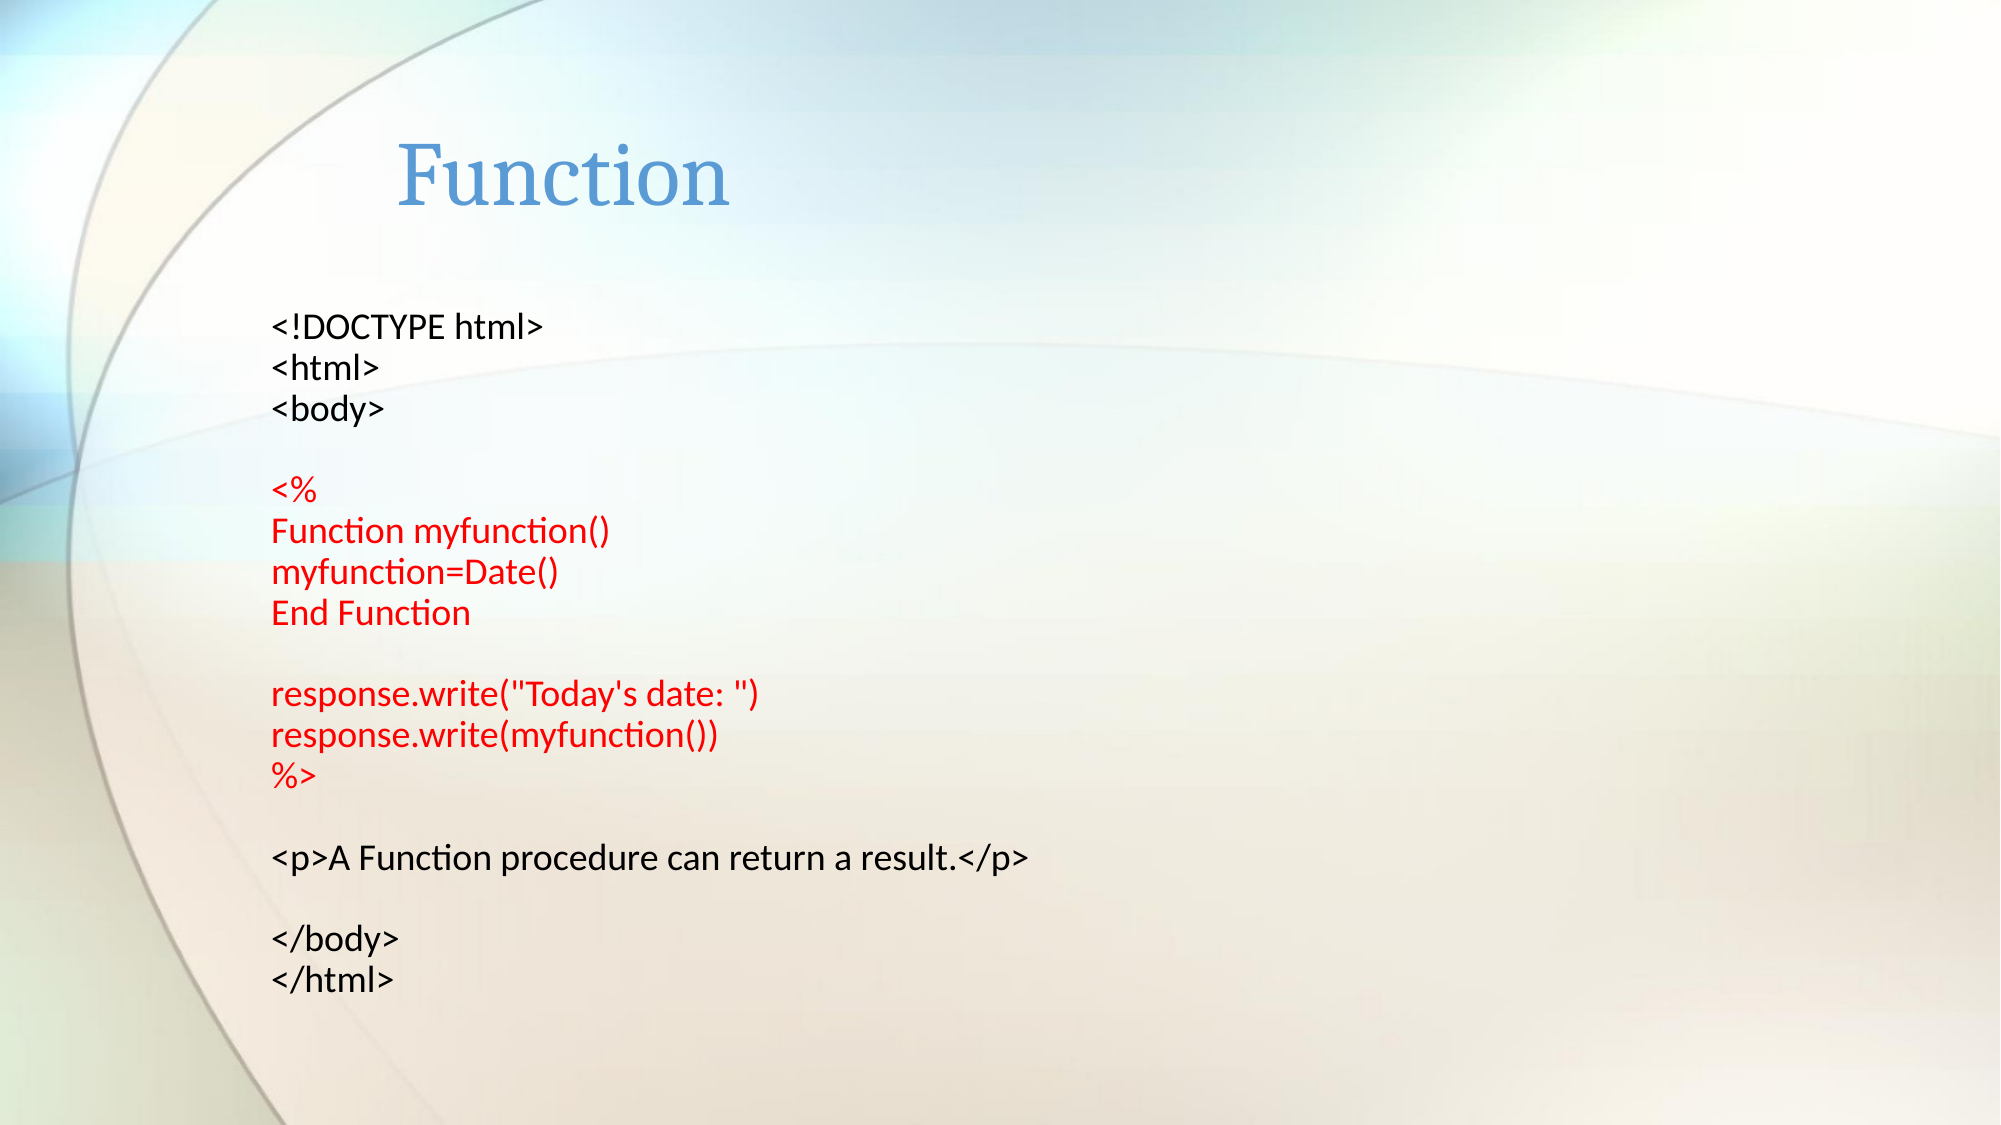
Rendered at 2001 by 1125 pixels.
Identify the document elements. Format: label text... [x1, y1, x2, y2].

title Function [381, 59, 1863, 278]
picture [0, 0, 2001, 1125]
list <!DOCTYPE html> <html> <body> <% Function myfunction() myfunction=Date() End Function response.write("Today's date: ") response.write(myfunction()) %> <p>A Function procedure can return a result.</p> </body> </html> [256, 299, 1863, 1014]
